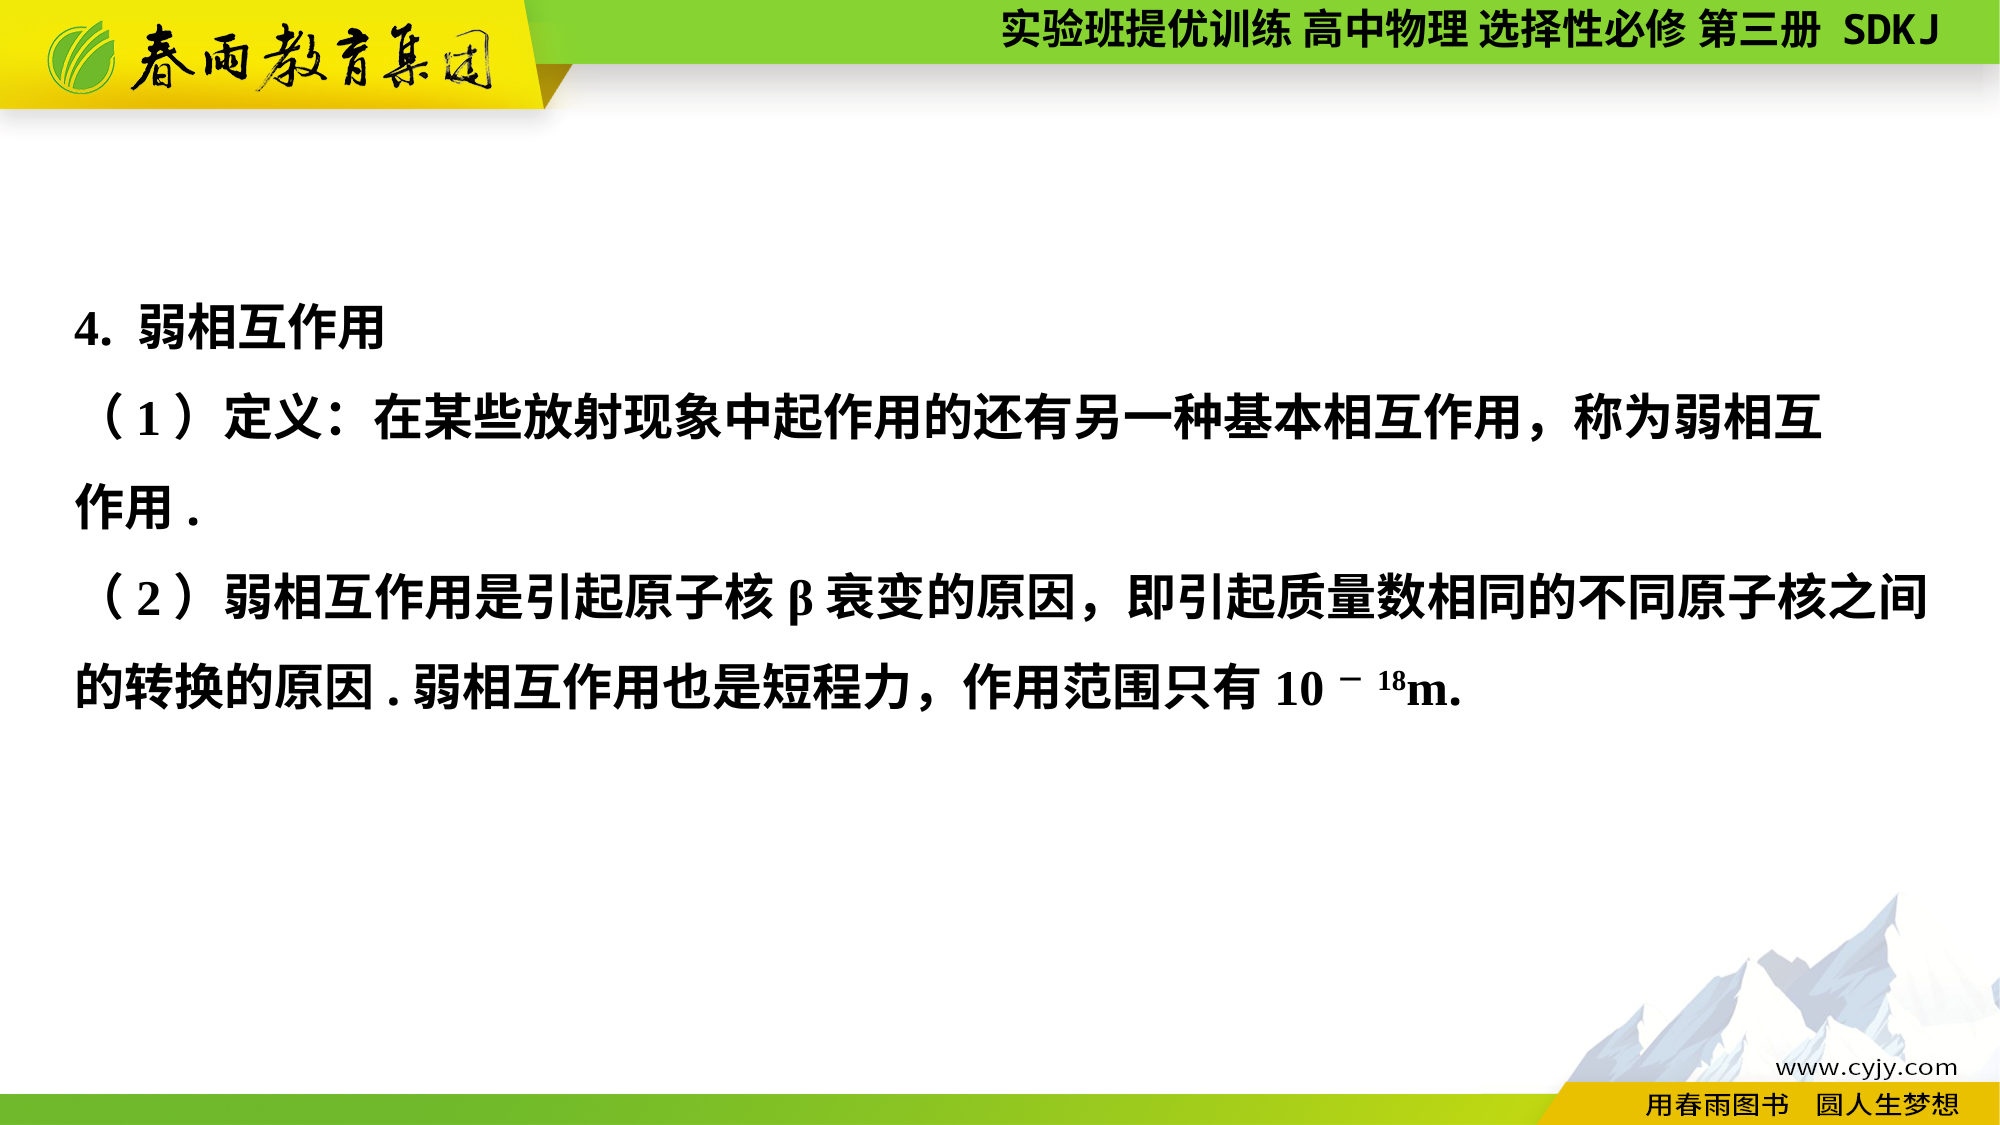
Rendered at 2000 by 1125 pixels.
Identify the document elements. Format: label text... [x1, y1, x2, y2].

picture [0, 0, 2000, 1125]
list 4. 弱相互作用 （1）定义：在某些放射现象中起作用的还有另一种基本相互作用，称为弱相互 作用. （2）弱相互作用是引起原子核β衰变的原因，即引起质量数相同的不同原子核之间的转换的原因.弱相互作用也是短程力，作用范围只有10－18m. [59, 258, 1944, 728]
